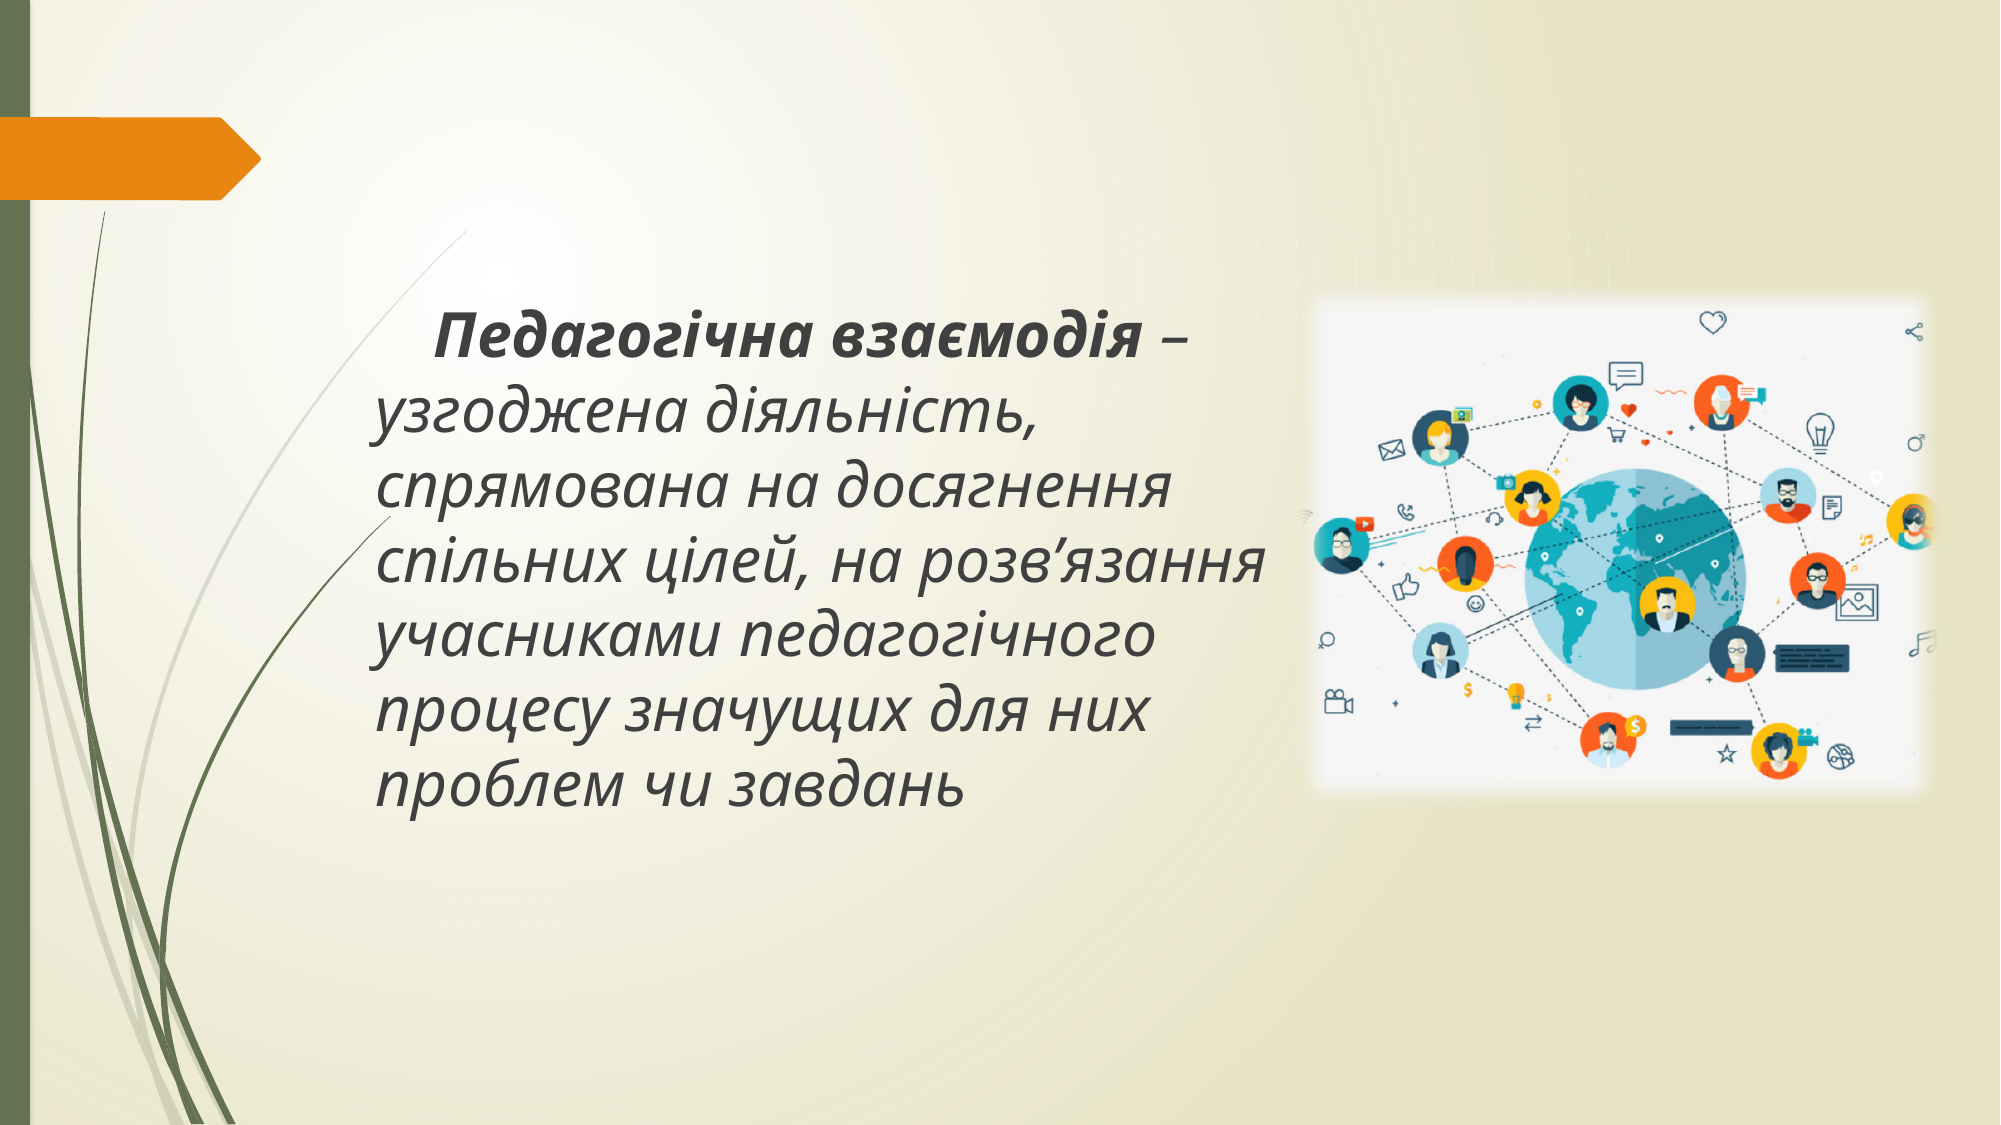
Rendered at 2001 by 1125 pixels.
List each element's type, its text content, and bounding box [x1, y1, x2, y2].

picture [1294, 278, 1943, 811]
list Педагогічна взаємодія – узгоджена діяльність, спрямована на досягнення спільних цілей, на розв’язання учасниками педагогічного процесу значущих для них проблем чи завдань [360, 109, 1295, 1070]
